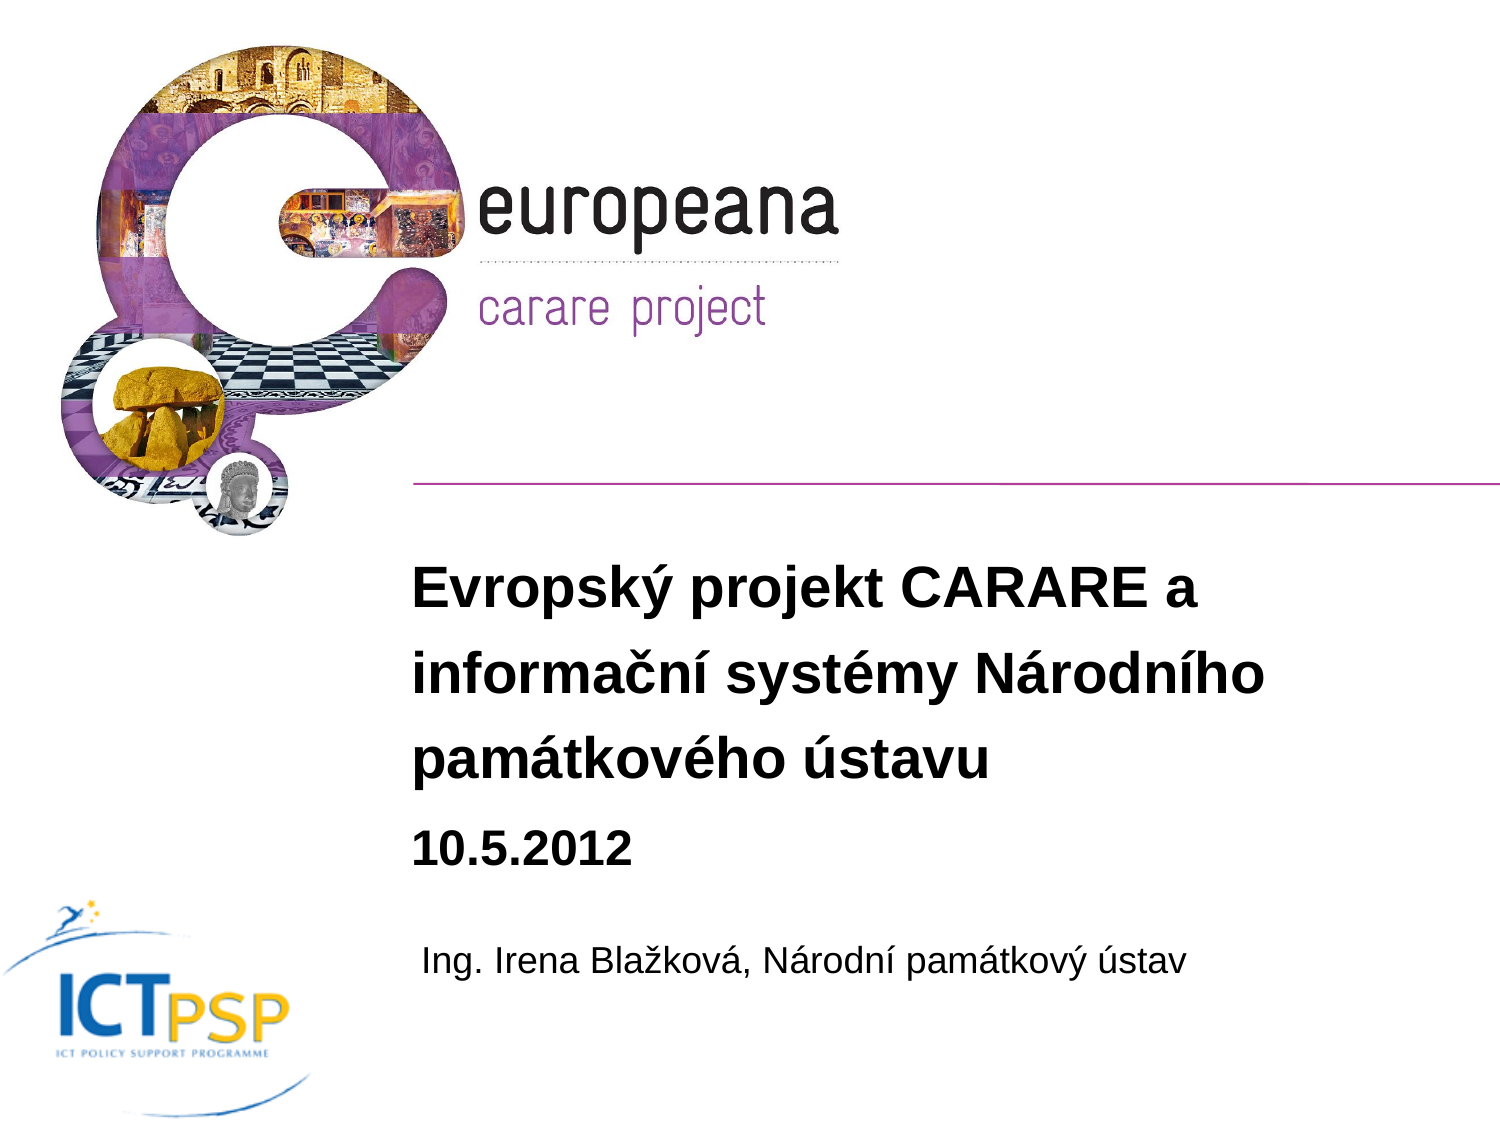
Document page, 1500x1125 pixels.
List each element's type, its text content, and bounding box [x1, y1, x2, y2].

text_box Ing. Irena Blažková, Národní památkový ústav [406, 928, 1283, 989]
title Evropský projekt CARARE a informační systémy Národního památkového ústavu 10.5.2012 [410, 524, 1440, 767]
picture [30, 24, 872, 563]
picture [0, 899, 313, 1123]
